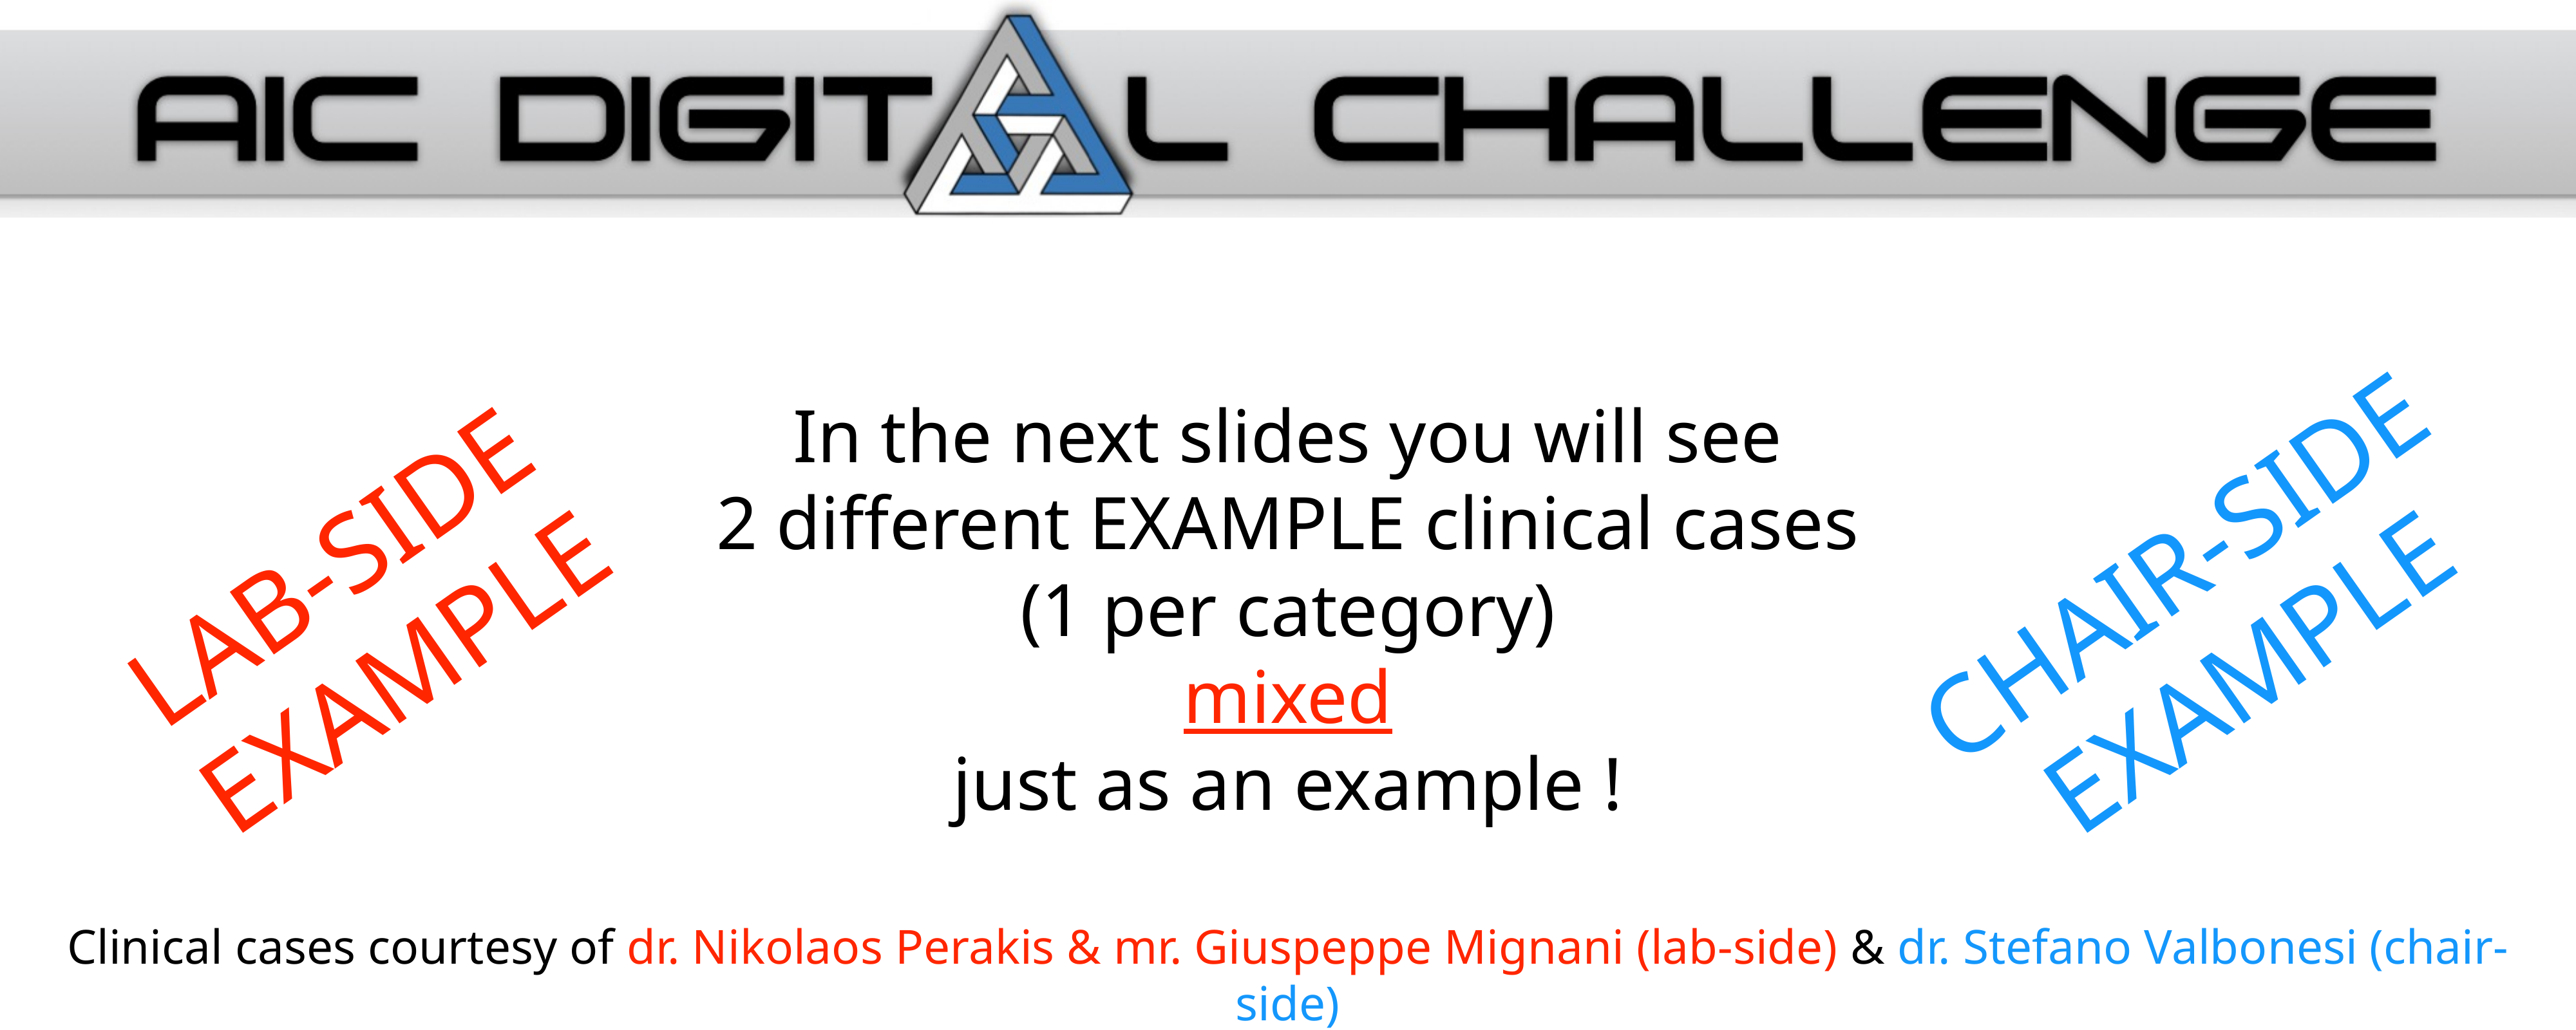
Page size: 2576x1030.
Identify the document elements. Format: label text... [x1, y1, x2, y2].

text_box CHAIR-SIDE EXAMPLE [1763, 247, 2576, 912]
text_box Clinical cases courtesy of dr. Nikolaos Perakis & mr. Giuspeppe Mignani (lab-side) & dr. Stefano Valbonesi (chair-side) [24, 912, 2552, 1030]
text_box In the next slides you will see 2 different EXAMPLE clinical cases (1 per category) mixed just as an example ! [710, 384, 1866, 830]
text_box LAB-SIDE EXAMPLE [0, 259, 794, 912]
picture [0, 0, 2576, 218]
